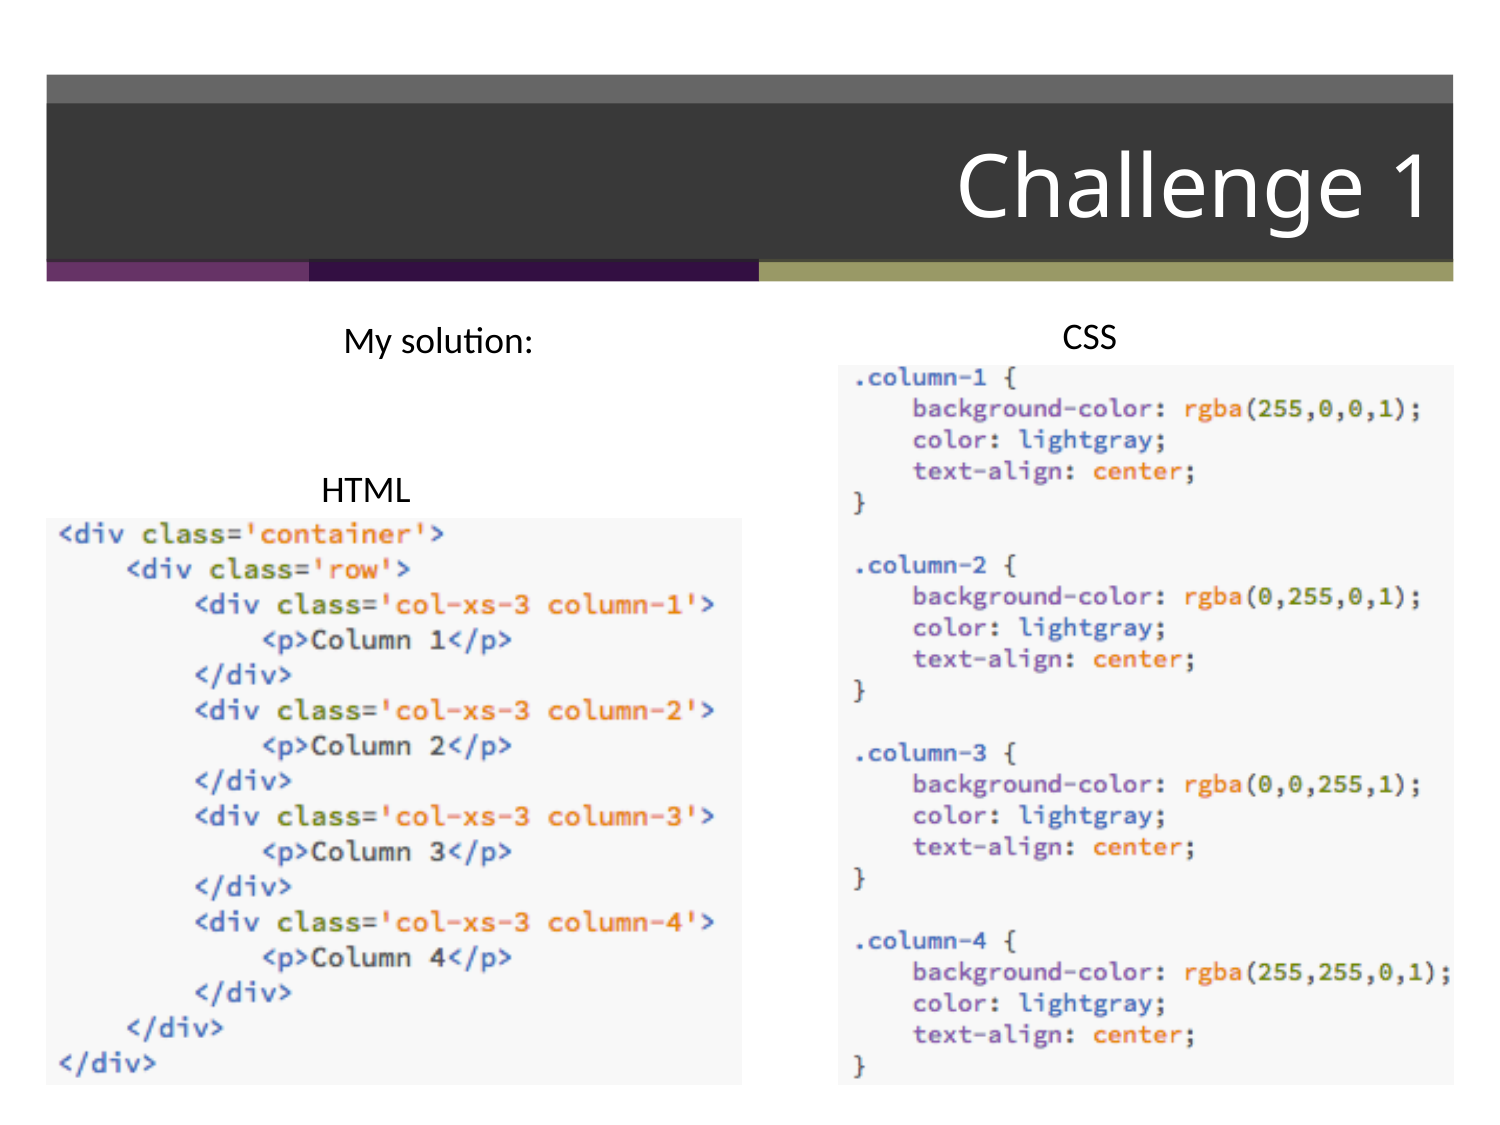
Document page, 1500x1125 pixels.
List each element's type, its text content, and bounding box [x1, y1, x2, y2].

picture [46, 517, 743, 1085]
text_box HTML [306, 457, 495, 515]
picture [837, 365, 1454, 1085]
title Challenge 1 [46, 103, 1454, 263]
text_box CSS [1047, 304, 1236, 363]
text_box My solution: [328, 308, 1047, 368]
